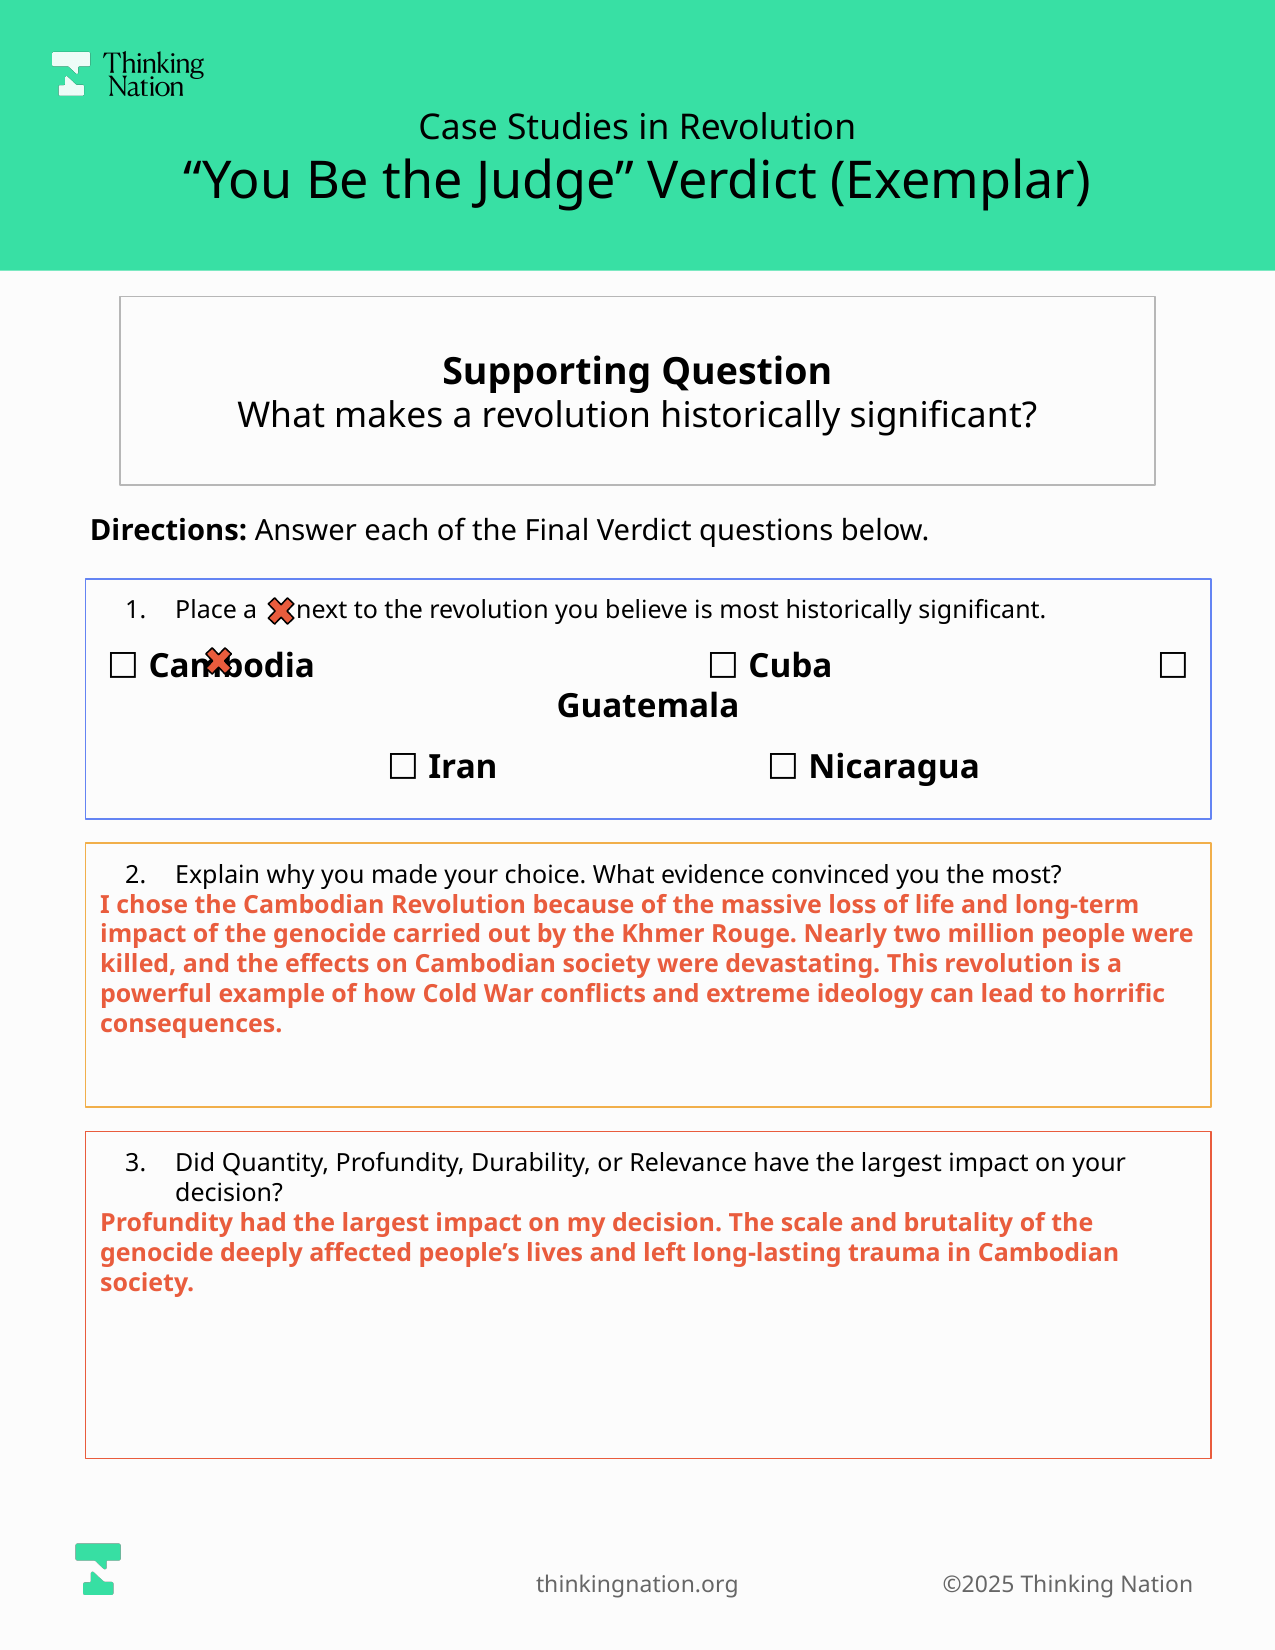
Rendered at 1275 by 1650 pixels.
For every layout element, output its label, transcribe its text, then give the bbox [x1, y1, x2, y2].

picture [62, 1533, 134, 1605]
text_box Directions: Answer each of the Final Verdict questions below. [74, 496, 1201, 562]
picture [35, 37, 210, 110]
text_box Explain why you made your choice. What evidence convinced you the most? I chose the Cambodian Revolution because of the massive loss of life and long-term impact of the genocide carried out by the Khmer Rouge. Nearly two million people were killed, and the effects on Cambodian society were devastating. This revolution is a powerful example of how Cold War conflicts and extreme ideology can lead to horrific consequences. [85, 843, 1211, 1108]
text_box ©2025 Thinking Nation [907, 1553, 1210, 1605]
text_box Did Quantity, Profundity, Durability, or Relevance have the largest impact on your decision? Profundity had the largest impact on my decision. The scale and brutality of the genocide deeply affected people’s lives and left long-lasting trauma in Cambodian society. [85, 1131, 1211, 1459]
text_box [268, 597, 294, 625]
text_box thinkingnation.org [486, 1553, 789, 1605]
text_box Case Studies in Revolution “You Be the Judge” Verdict (Exemplar) [0, 0, 1275, 271]
text_box Supporting Question What makes a revolution historically significant? [119, 296, 1156, 485]
text_box [205, 647, 232, 674]
text_box Place a next to the revolution you believe is most historically significant. ⬜ Cambodia ⬜ Cuba ⬜ Guatemala ⬜ Iran ⬜ Nicaragua [85, 578, 1211, 820]
